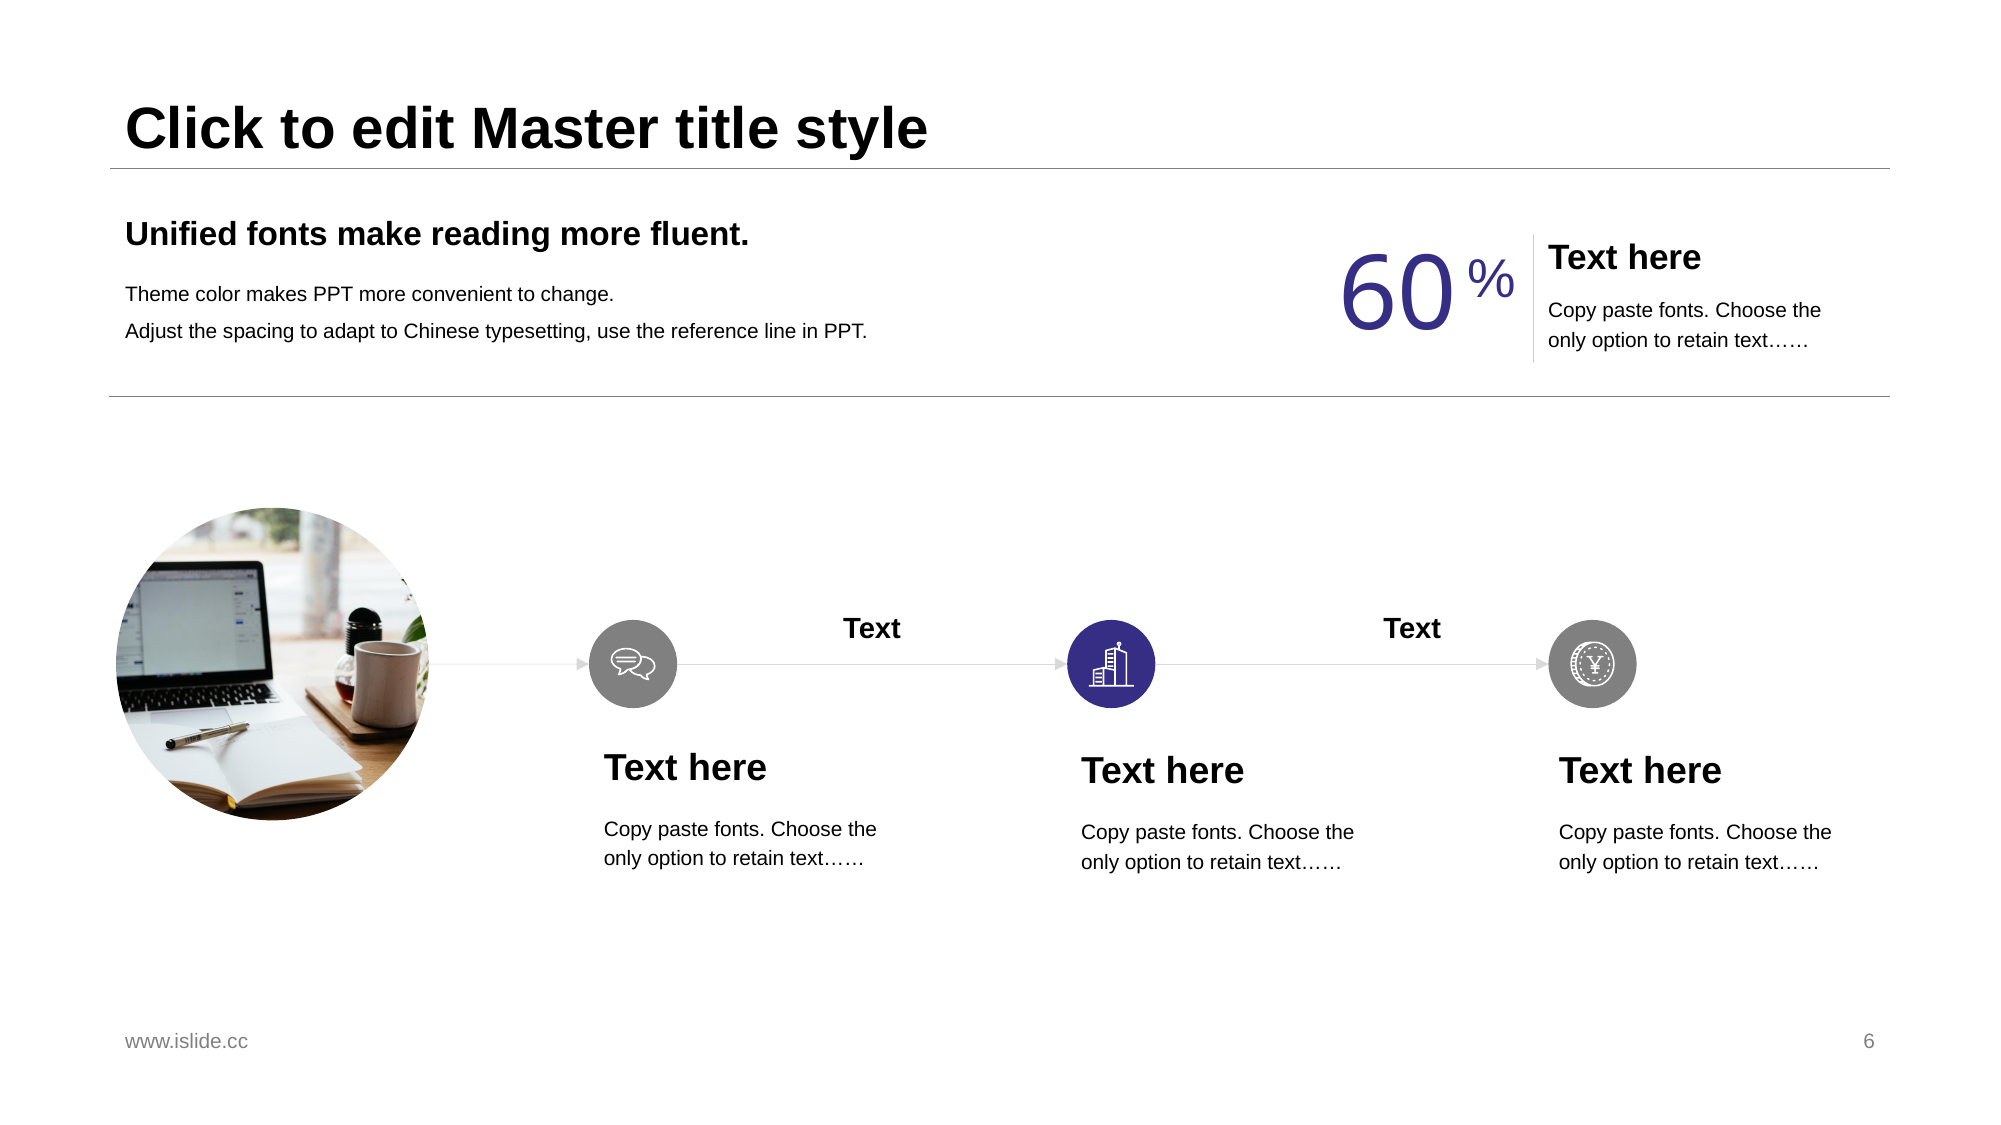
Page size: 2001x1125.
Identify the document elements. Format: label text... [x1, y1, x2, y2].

title Click to edit Master title style [109, 0, 1890, 169]
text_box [109, 185, 1890, 899]
footer www.islide.cc [109, 1023, 790, 1058]
slide_number 6 [1412, 1023, 1890, 1058]
